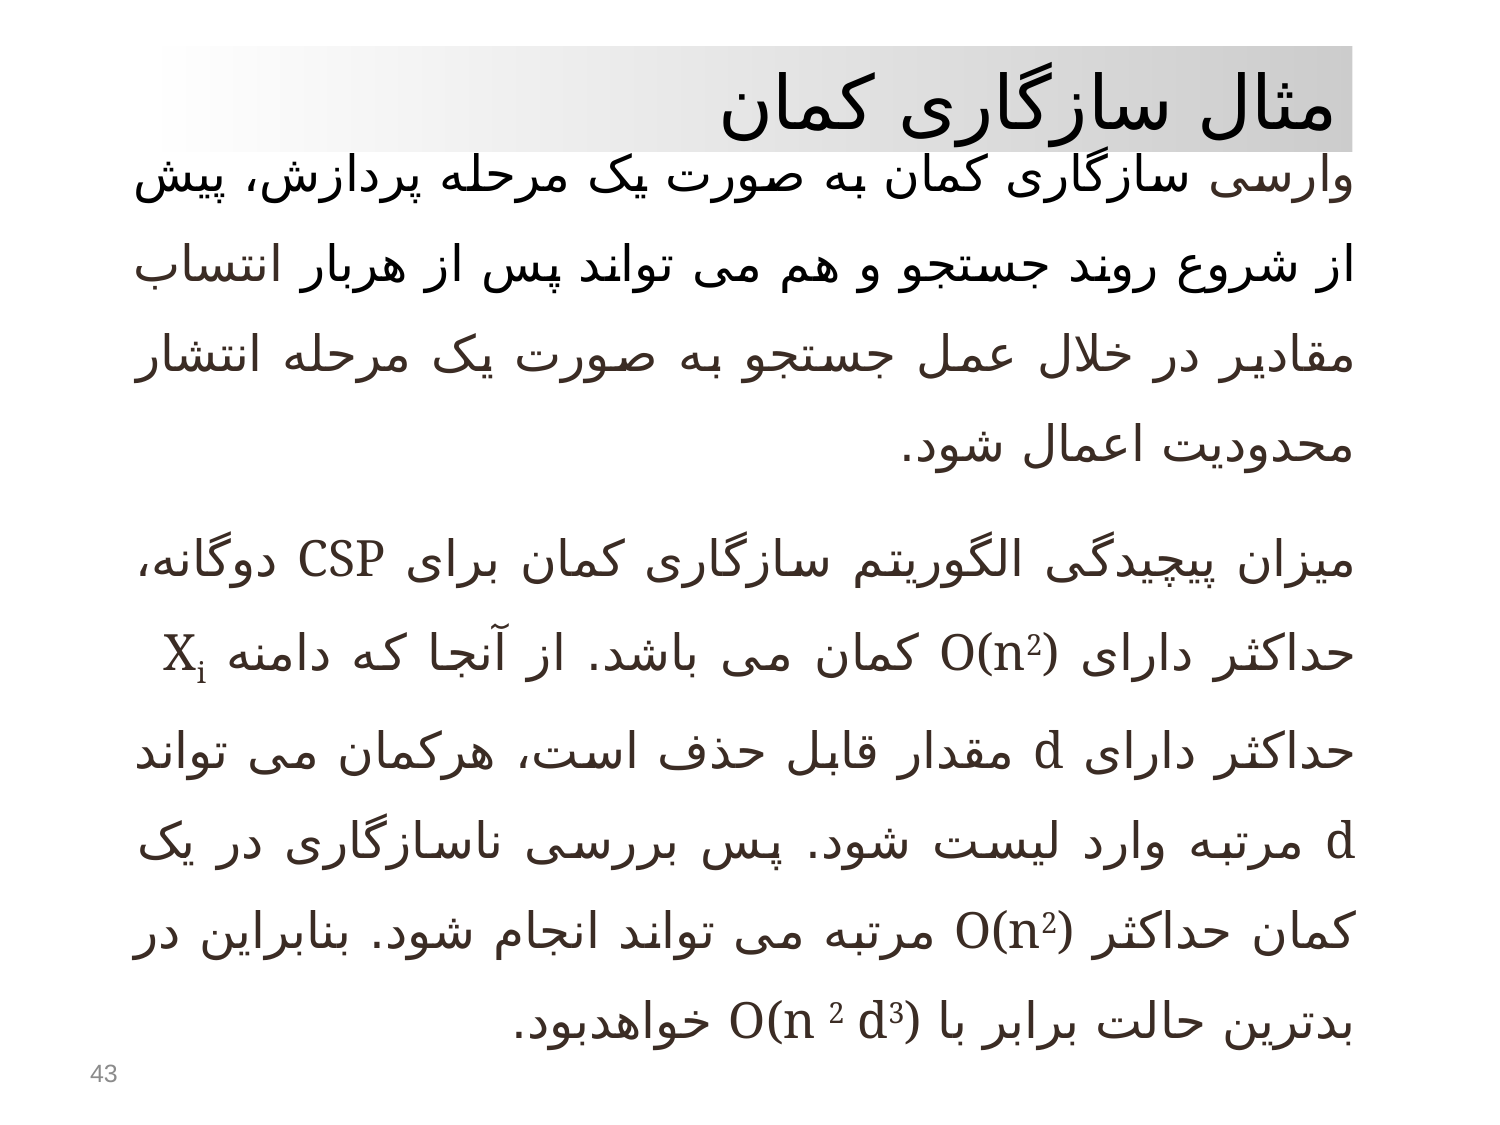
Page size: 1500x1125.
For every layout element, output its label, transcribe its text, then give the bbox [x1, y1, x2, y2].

slide_number 43 [75, 1042, 425, 1103]
text_box وارسی سازگاری کمان به صورت یک مرحله پردازش، پیش از شروع روند جستجو و هم می تواند پس از هربار انتساب مقادیر در خلال عمل جستجو به صورت یک مرحله انتشار محدودیت اعمال شود. میزان پیچیدگی الگوریتم سازگاری کمان برای CSP دوگانه، حداکثر دارای O(n2) کمان می باشد. از آنجا که دامنه Xi حداکثر دارای d مقدار قابل حذف است، هرکمان می تواند d مرتبه وارد لیست شود. پس بررسی ناسازگاری در یک کمان حداکثر O(n2) مرتبه می تواند انجام شود. بنابراین در بدترین حالت برابر با O(n 2 d3) خواهدبود. [115, 80, 1373, 1080]
text_box مثال سازگاری کمان [152, 46, 1353, 80]
